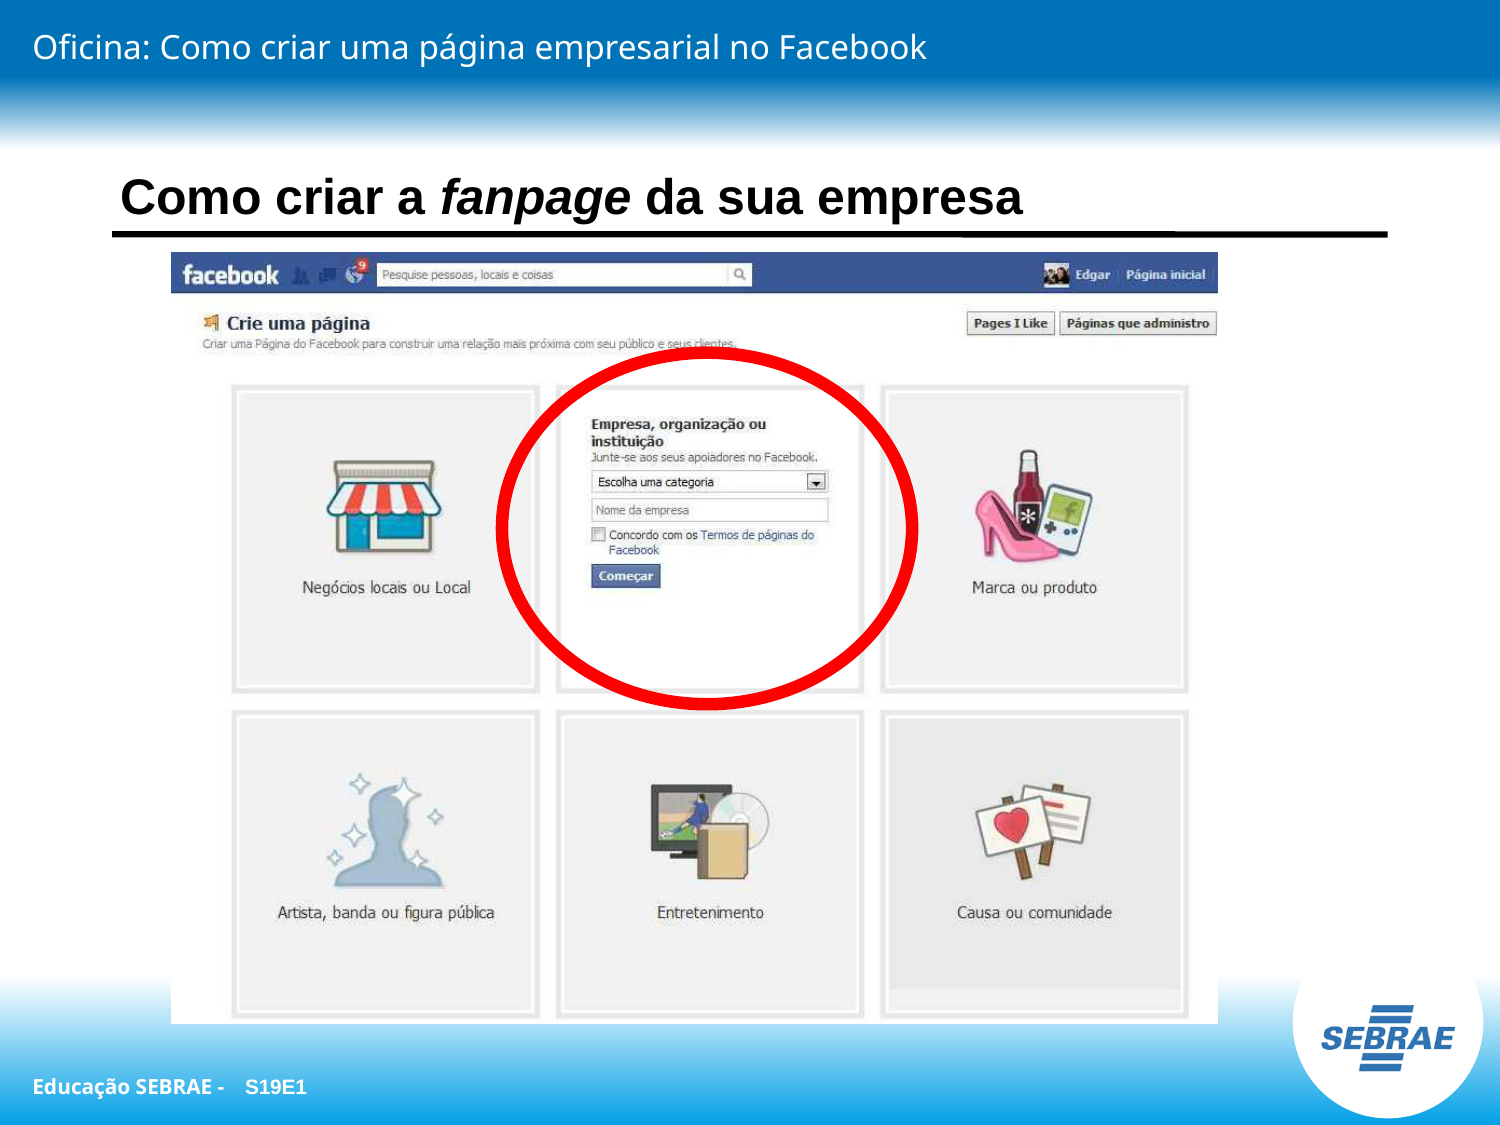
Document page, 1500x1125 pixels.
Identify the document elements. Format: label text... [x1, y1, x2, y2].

picture [170, 252, 1218, 1024]
text_box S19E1 [230, 1065, 337, 1106]
picture [1316, 999, 1463, 1076]
text_box Como criar a fanpage da sua empresa [105, 156, 1318, 232]
